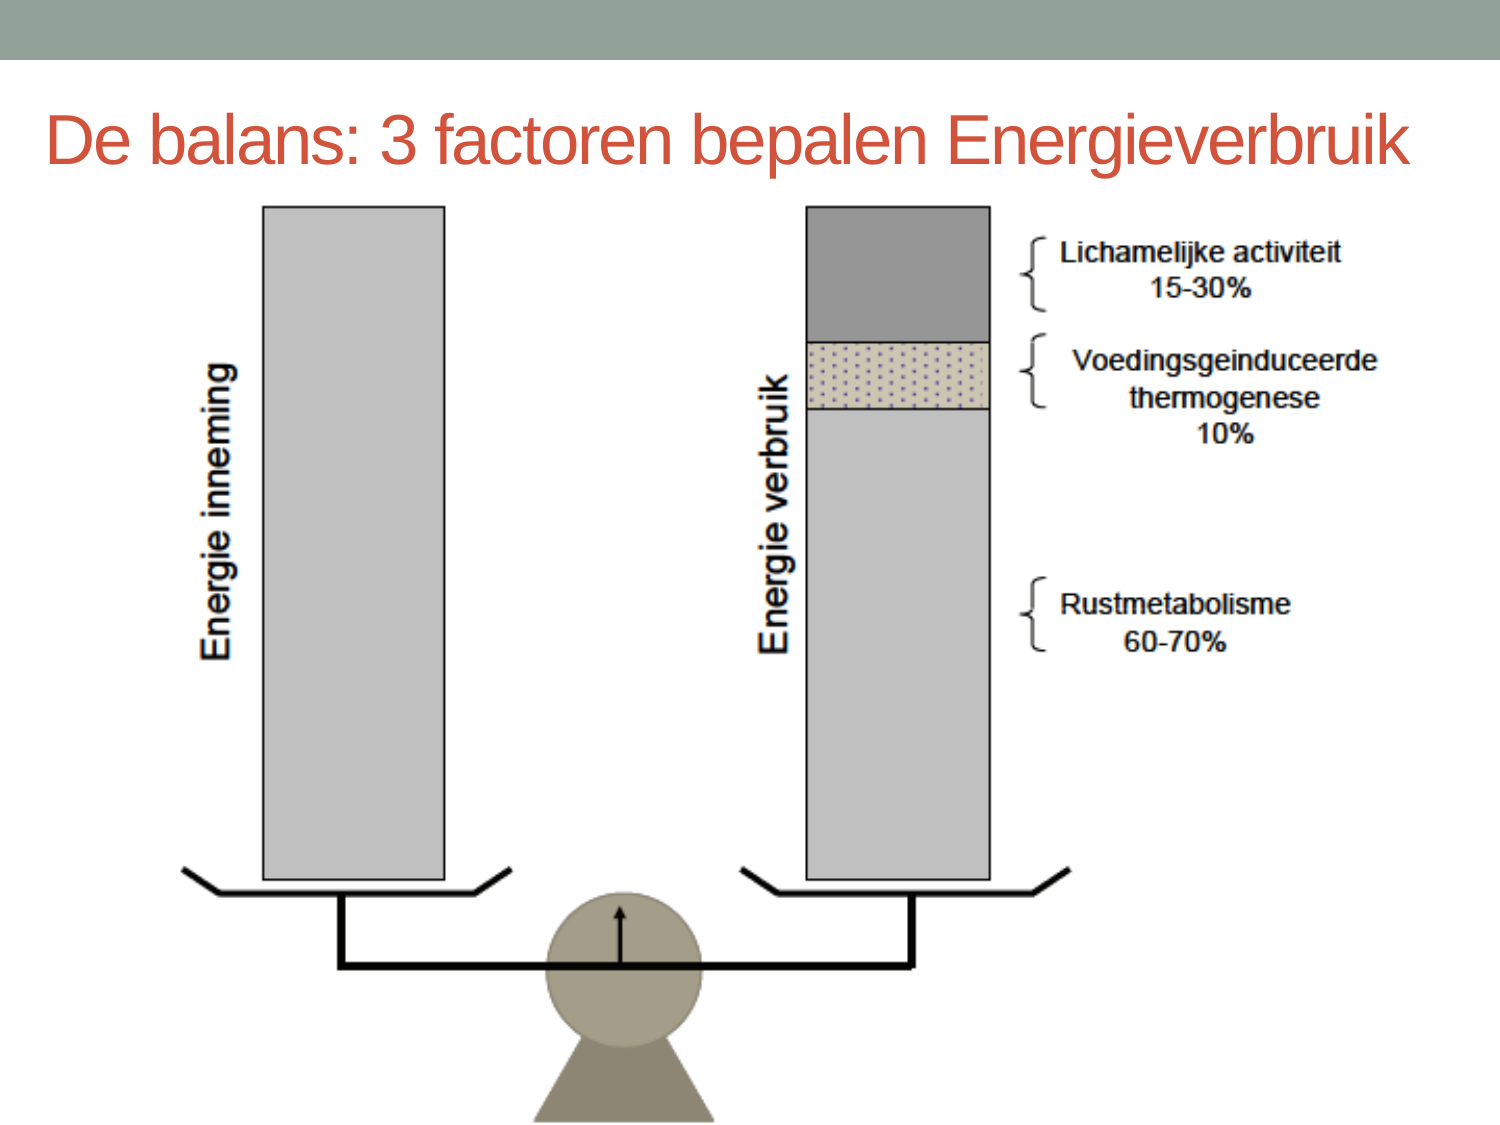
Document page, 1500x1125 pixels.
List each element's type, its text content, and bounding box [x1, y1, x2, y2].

title De balans: 3 factoren bepalen Energieverbruik [29, 54, 1500, 218]
picture [67, 194, 1389, 1125]
